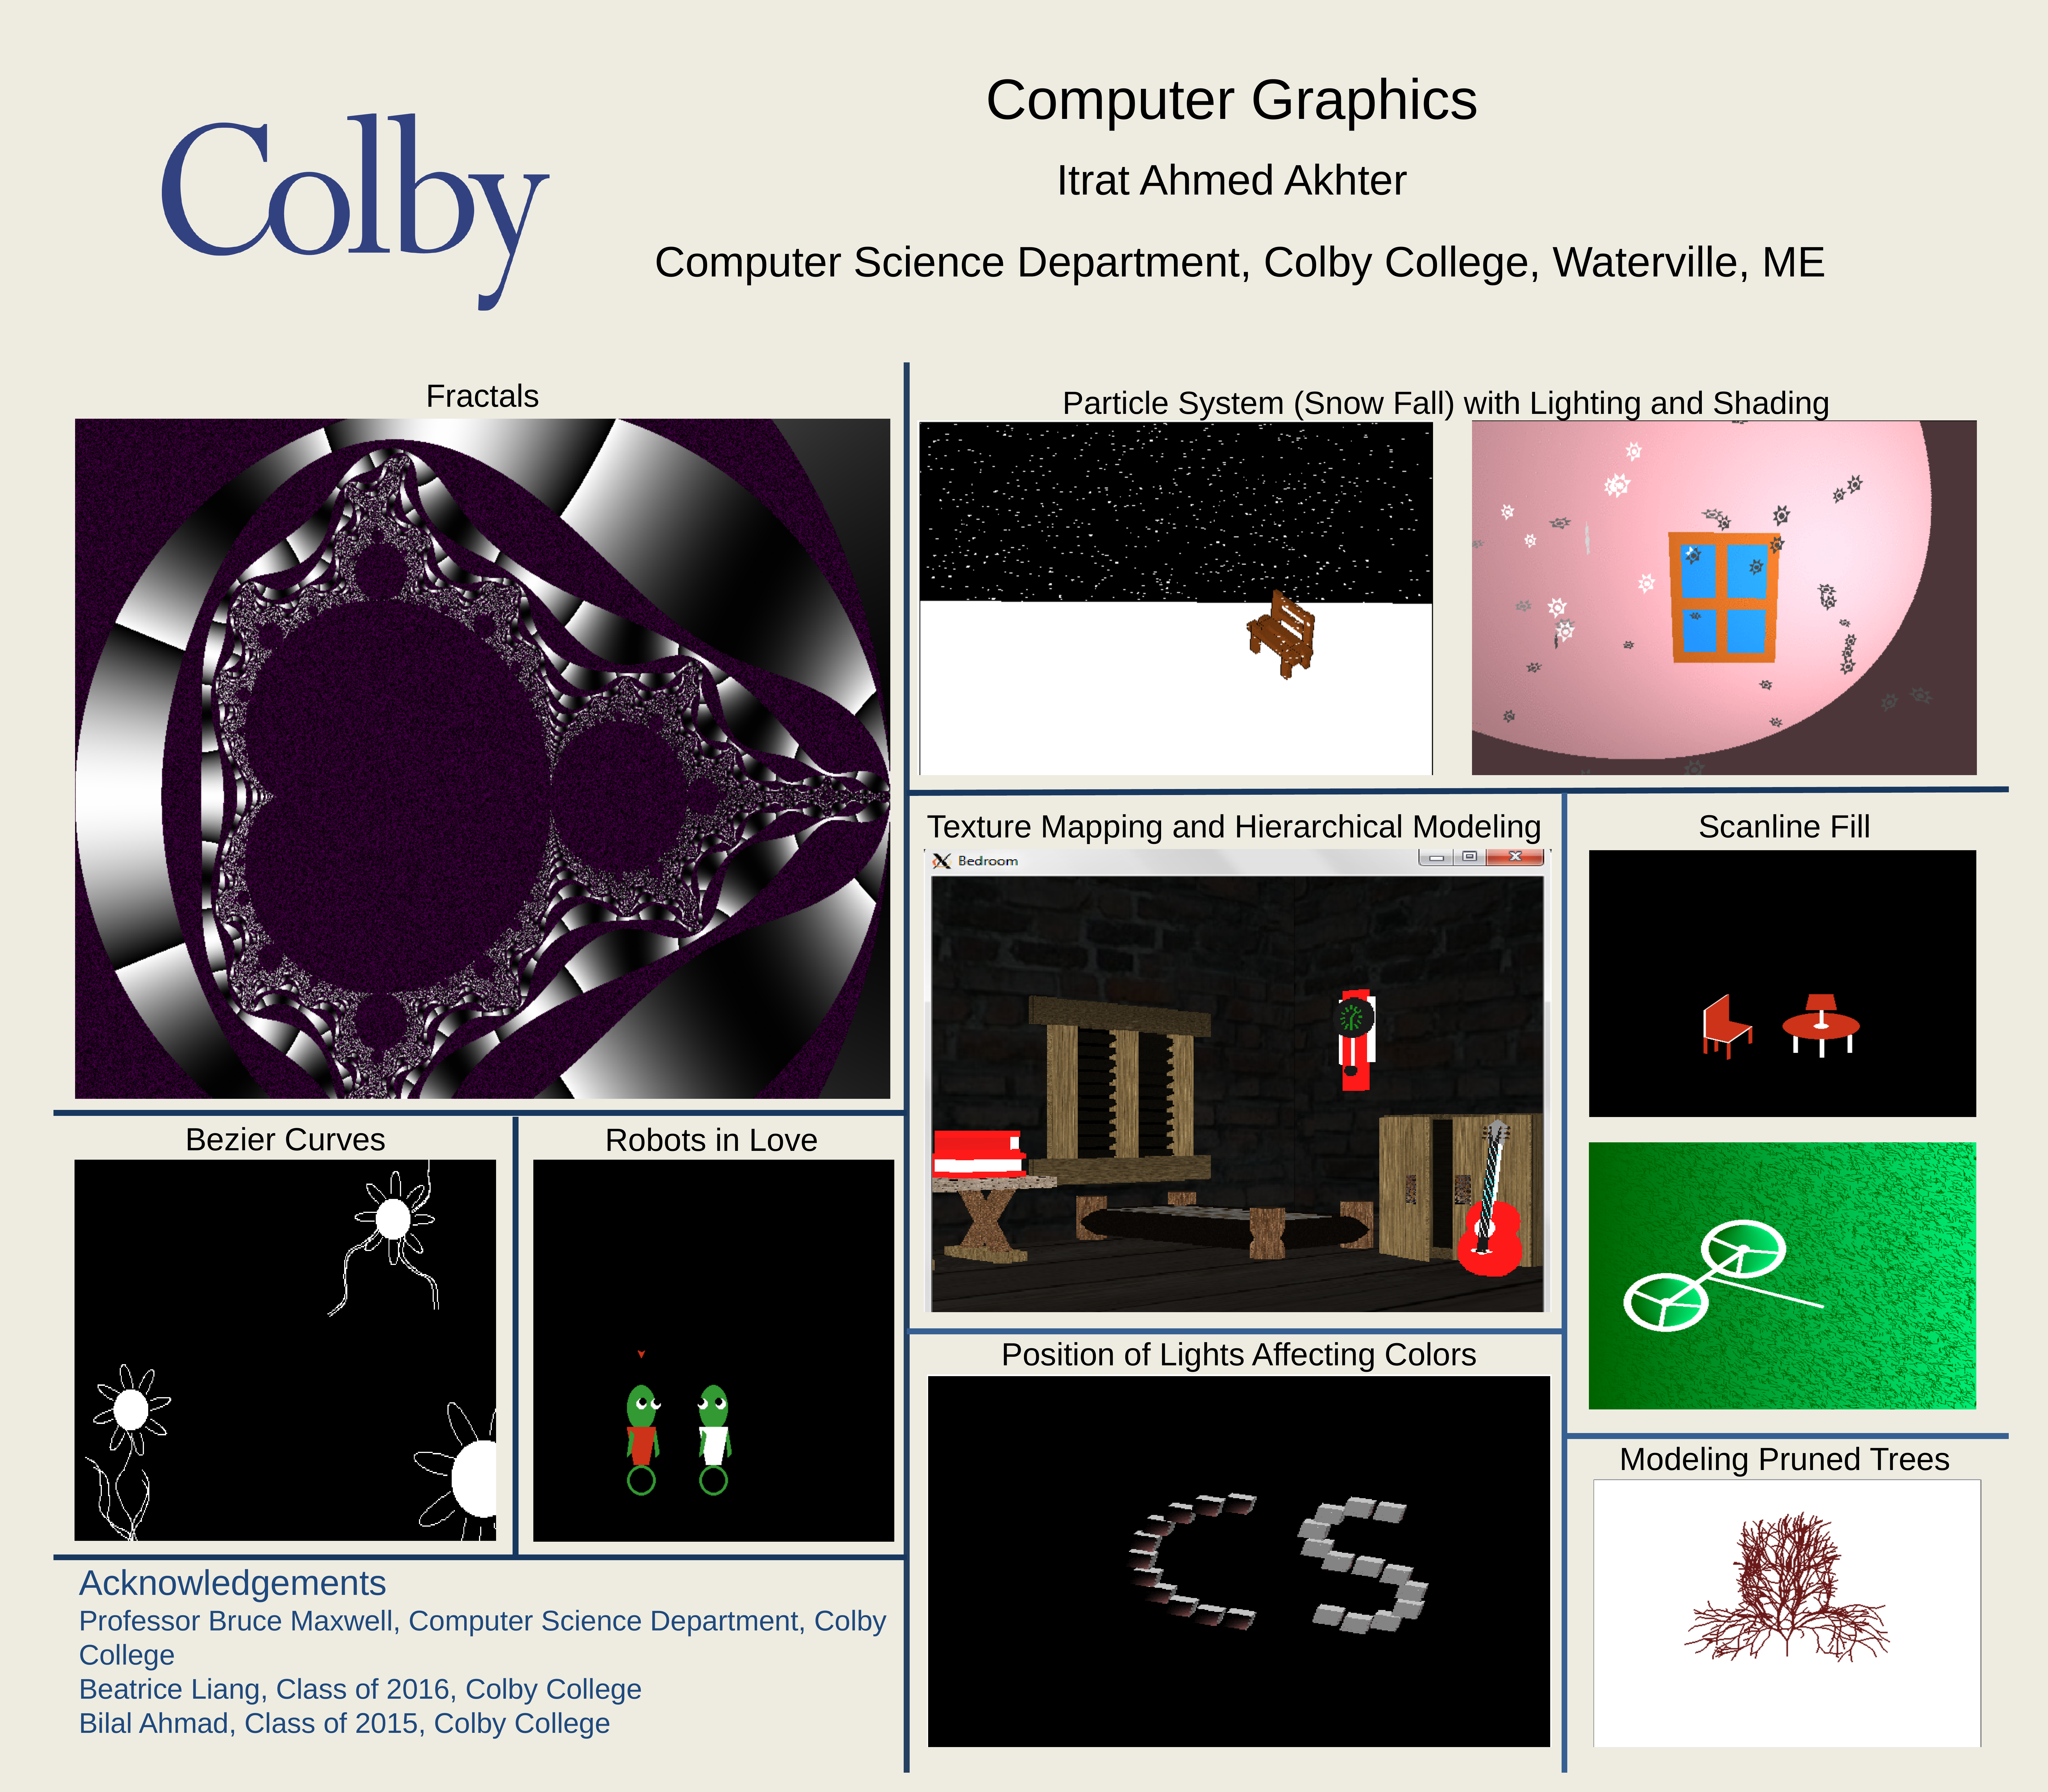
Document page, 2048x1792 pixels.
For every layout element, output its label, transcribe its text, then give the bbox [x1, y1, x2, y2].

text_box Bezier Curves [75, 1116, 496, 1159]
picture [1472, 420, 1977, 775]
picture [533, 1160, 894, 1542]
picture [162, 113, 550, 311]
picture [917, 420, 1433, 775]
text_box Particle System (Snow Fall) with Lighting and Shading [916, 380, 1976, 423]
picture [75, 1160, 496, 1541]
text_box Acknowledgements Professor Bruce Maxwell, Computer Science Department, Colby College Beatrice Liang, Class of 2016, Colby College Bilal Ahmad, Class of 2015, Colby College [910, 1557, 917, 1741]
picture [75, 419, 890, 1099]
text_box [907, 789, 2009, 793]
text_box Modeling Pruned Trees [1593, 1439, 1977, 1479]
picture [1589, 1142, 1976, 1409]
picture [1593, 1479, 1982, 1747]
text_box Robots in Love [533, 1117, 890, 1159]
text_box Acknowledgements Professor Bruce Maxwell, Computer Science Department, Colby College Beatrice Liang, Class of 2016, Colby College Bilal Ahmad, Class of 2015, Colby College [75, 1561, 904, 1741]
text_box Computer Science Department, Colby College, Waterville, ME [608, 232, 1874, 288]
picture [924, 849, 1552, 1312]
text_box Scanline Fill [1593, 803, 1976, 846]
picture [927, 1374, 1552, 1747]
text_box Position of Lights Affecting Colors [927, 1335, 1552, 1374]
text_box Texture Mapping and Hierarchical Modeling [917, 803, 1552, 846]
picture [1589, 850, 1976, 1117]
text_box Fractals [75, 373, 890, 416]
text_box Computer Graphics [599, 60, 1865, 133]
text_box Itrat Ahmed Akhter [599, 150, 1865, 205]
